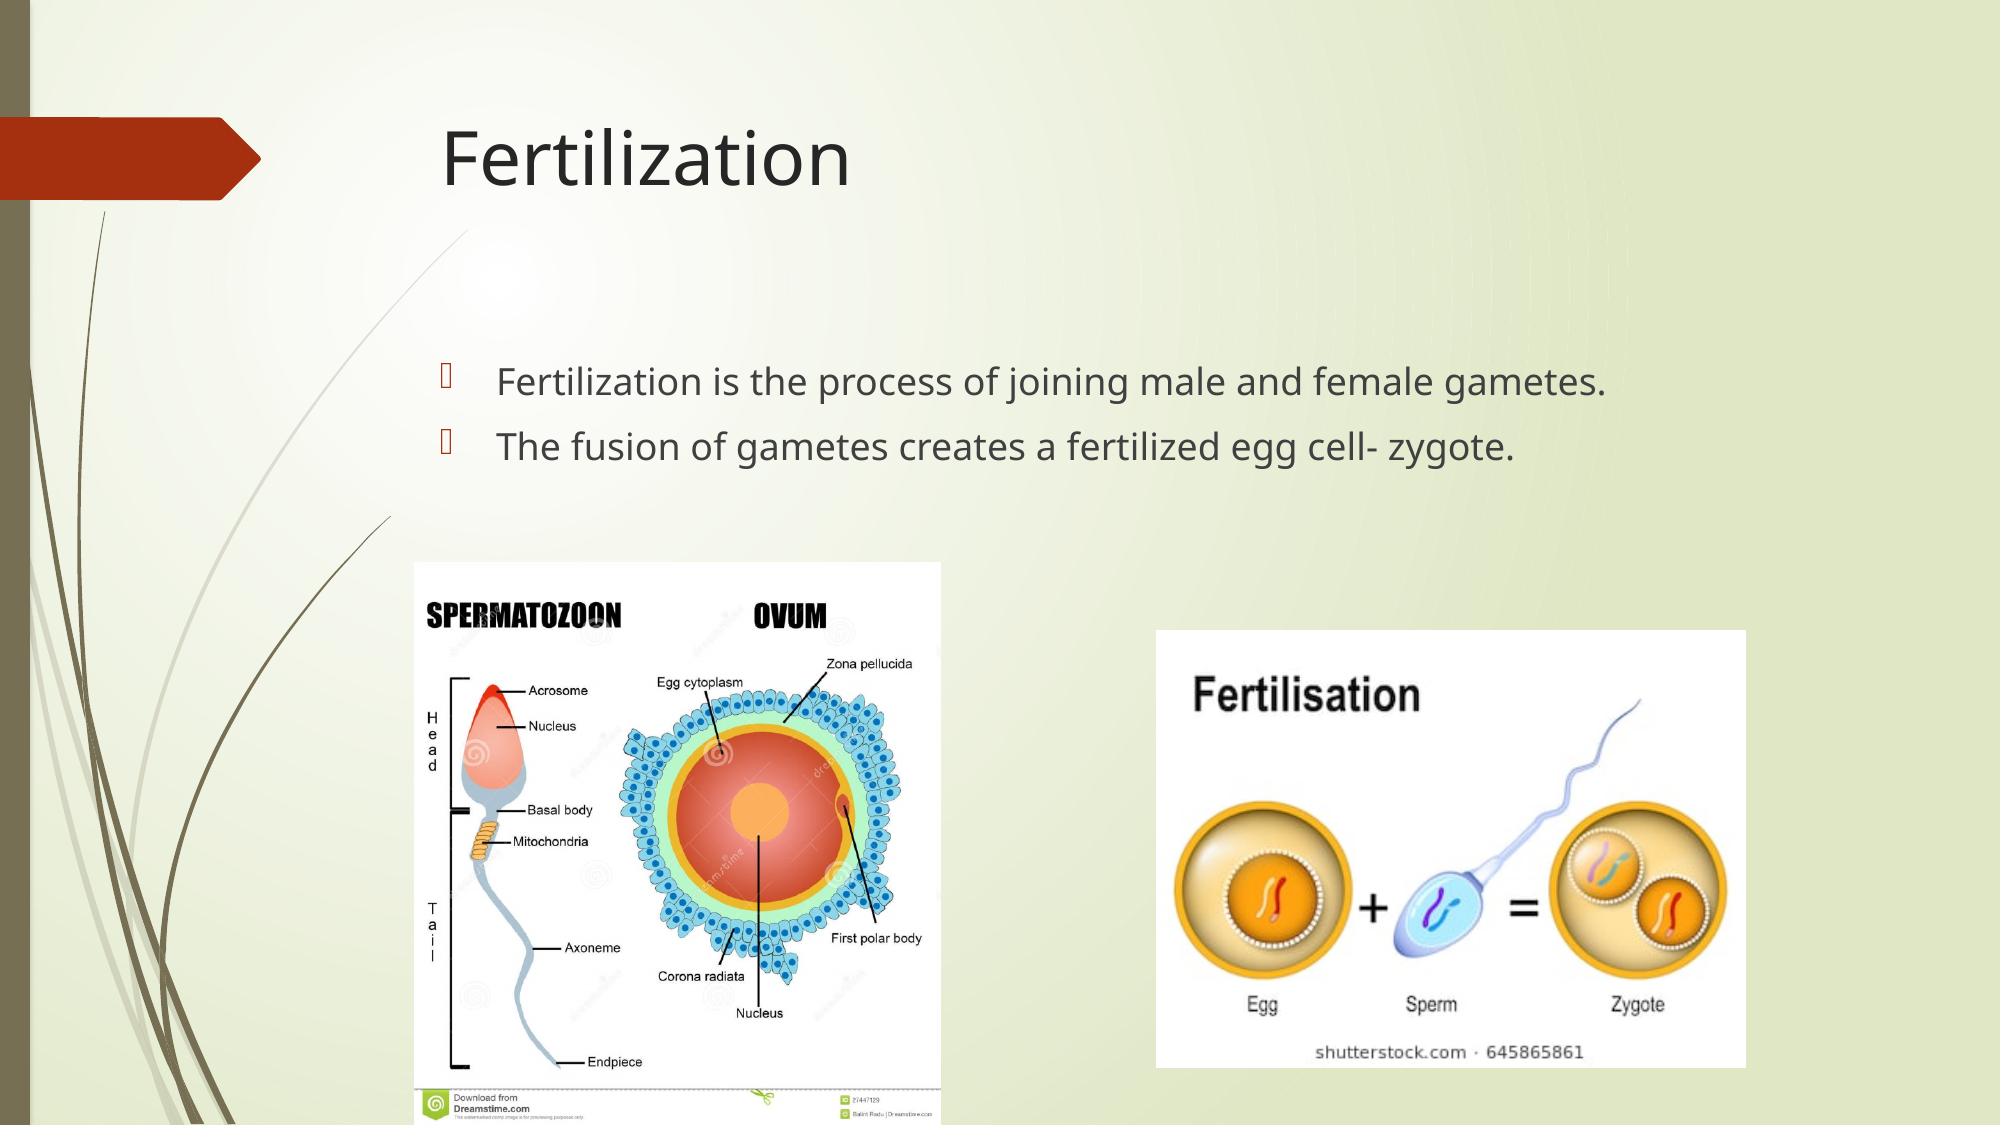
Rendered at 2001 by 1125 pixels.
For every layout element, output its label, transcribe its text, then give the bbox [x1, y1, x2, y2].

picture [414, 562, 941, 1125]
title Fertilization [425, 102, 1888, 313]
list Fertilization is the process of joining male and female gametes. The fusion of gametes creates a fertilized egg cell- zygote. [424, 350, 1888, 970]
picture [1155, 630, 1746, 1069]
